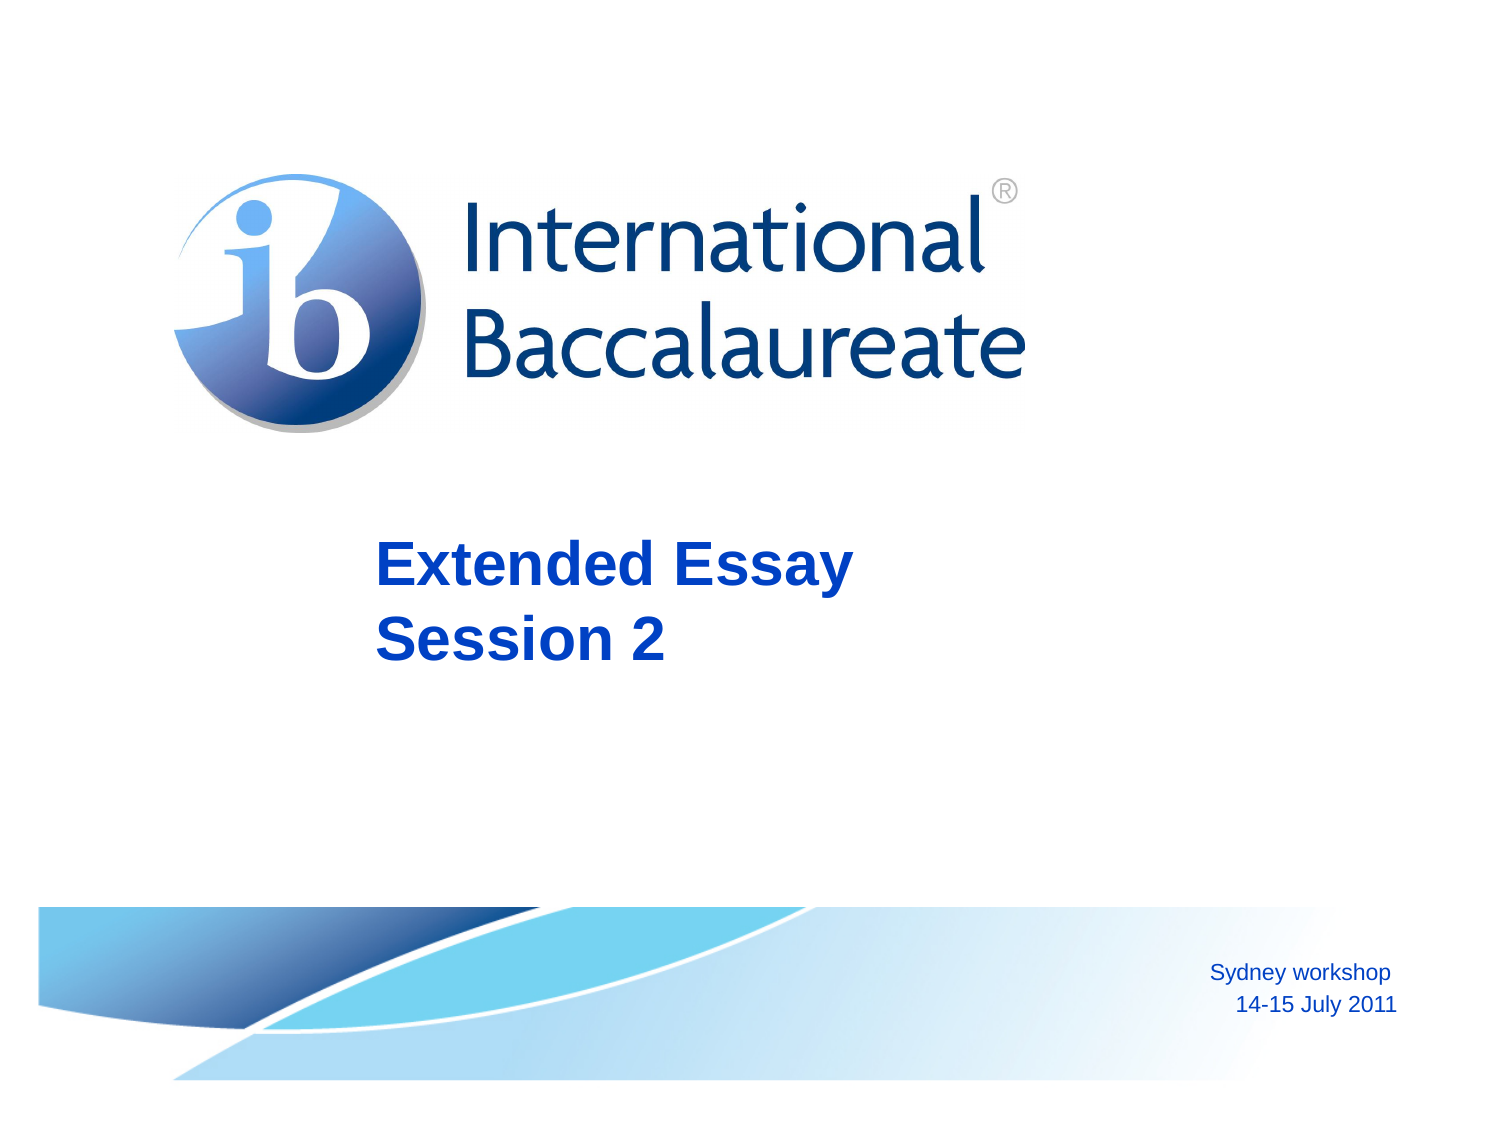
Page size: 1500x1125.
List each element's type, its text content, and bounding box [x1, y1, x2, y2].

title Extended Essay Session 2 [360, 515, 1423, 816]
picture [37, 907, 1463, 1091]
picture [174, 174, 1025, 433]
subtitle Sydney workshop 14-15 July 2011 [750, 950, 1413, 1025]
